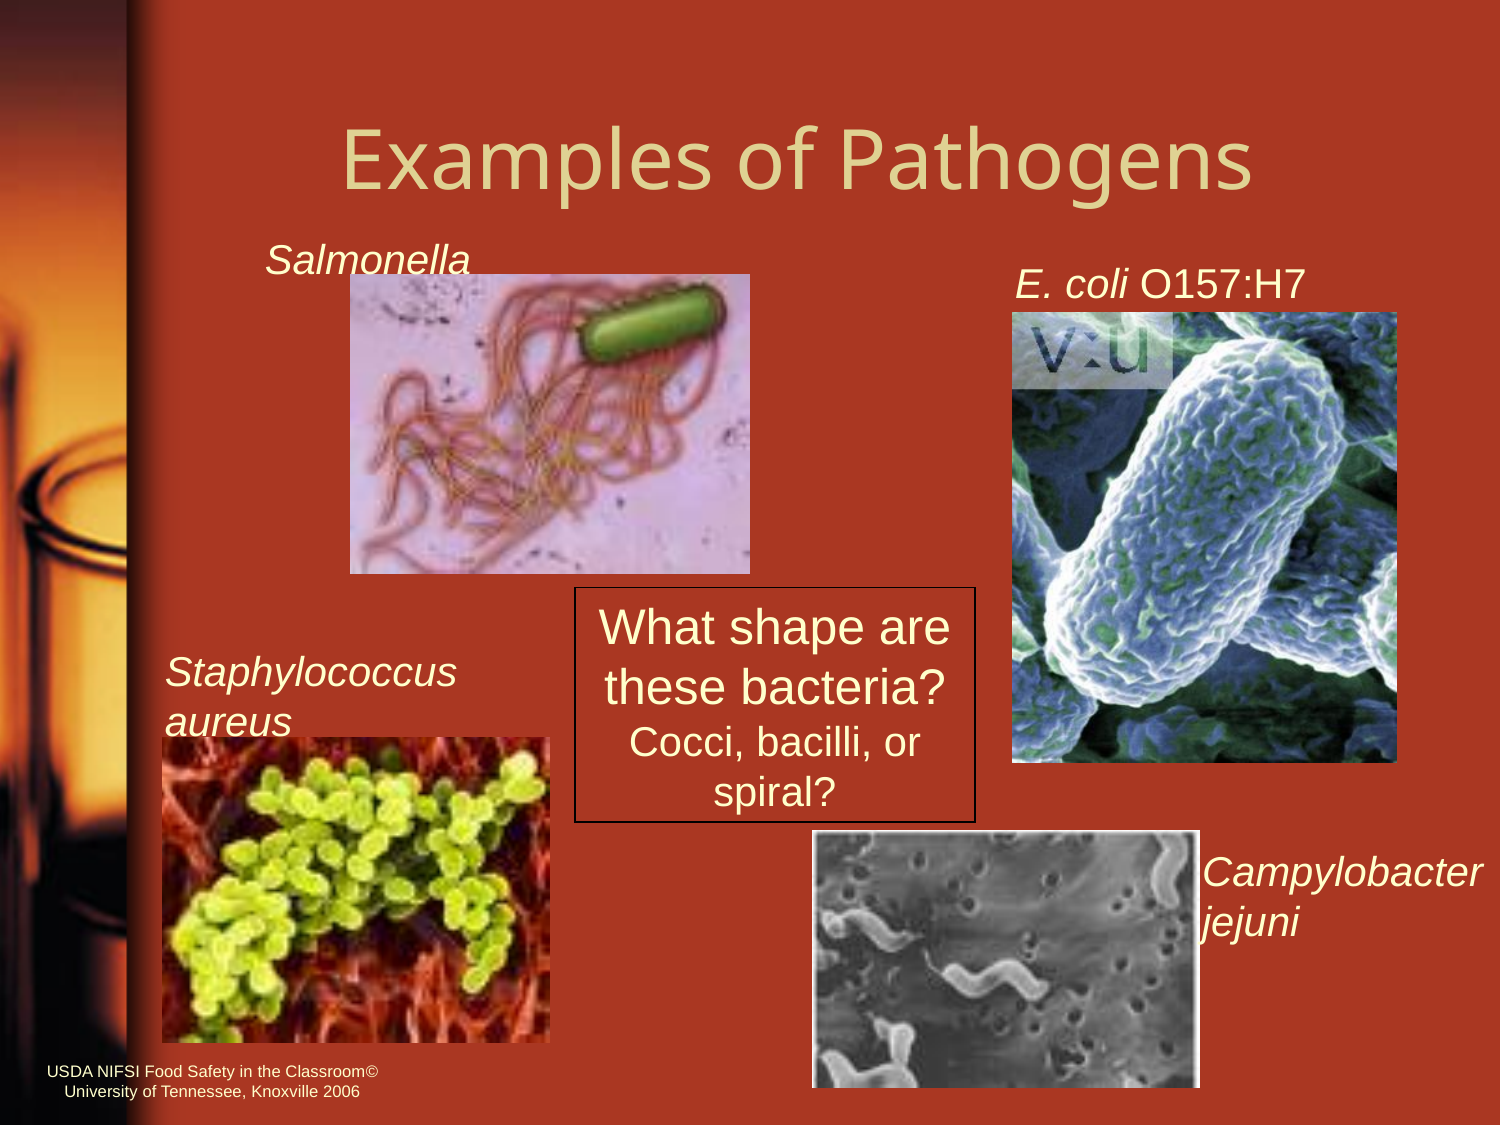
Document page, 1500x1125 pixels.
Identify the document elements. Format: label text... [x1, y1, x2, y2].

text_box Campylobacter jejuni [1204, 837, 1500, 953]
text_box What shape are these bacteria? Cocci, bacilli, or spiral? [575, 587, 975, 823]
text_box E. coli O157:H7 [999, 249, 1350, 315]
text_box Staphylococcus aureus [150, 637, 550, 753]
text_box Salmonella [249, 224, 513, 290]
title Examples of Pathogens [324, 74, 1500, 238]
picture [0, 0, 1500, 1125]
text_box USDA NIFSI Food Safety in the Classroom© University of Tennessee, Knoxville 2006 [0, 1037, 500, 1125]
